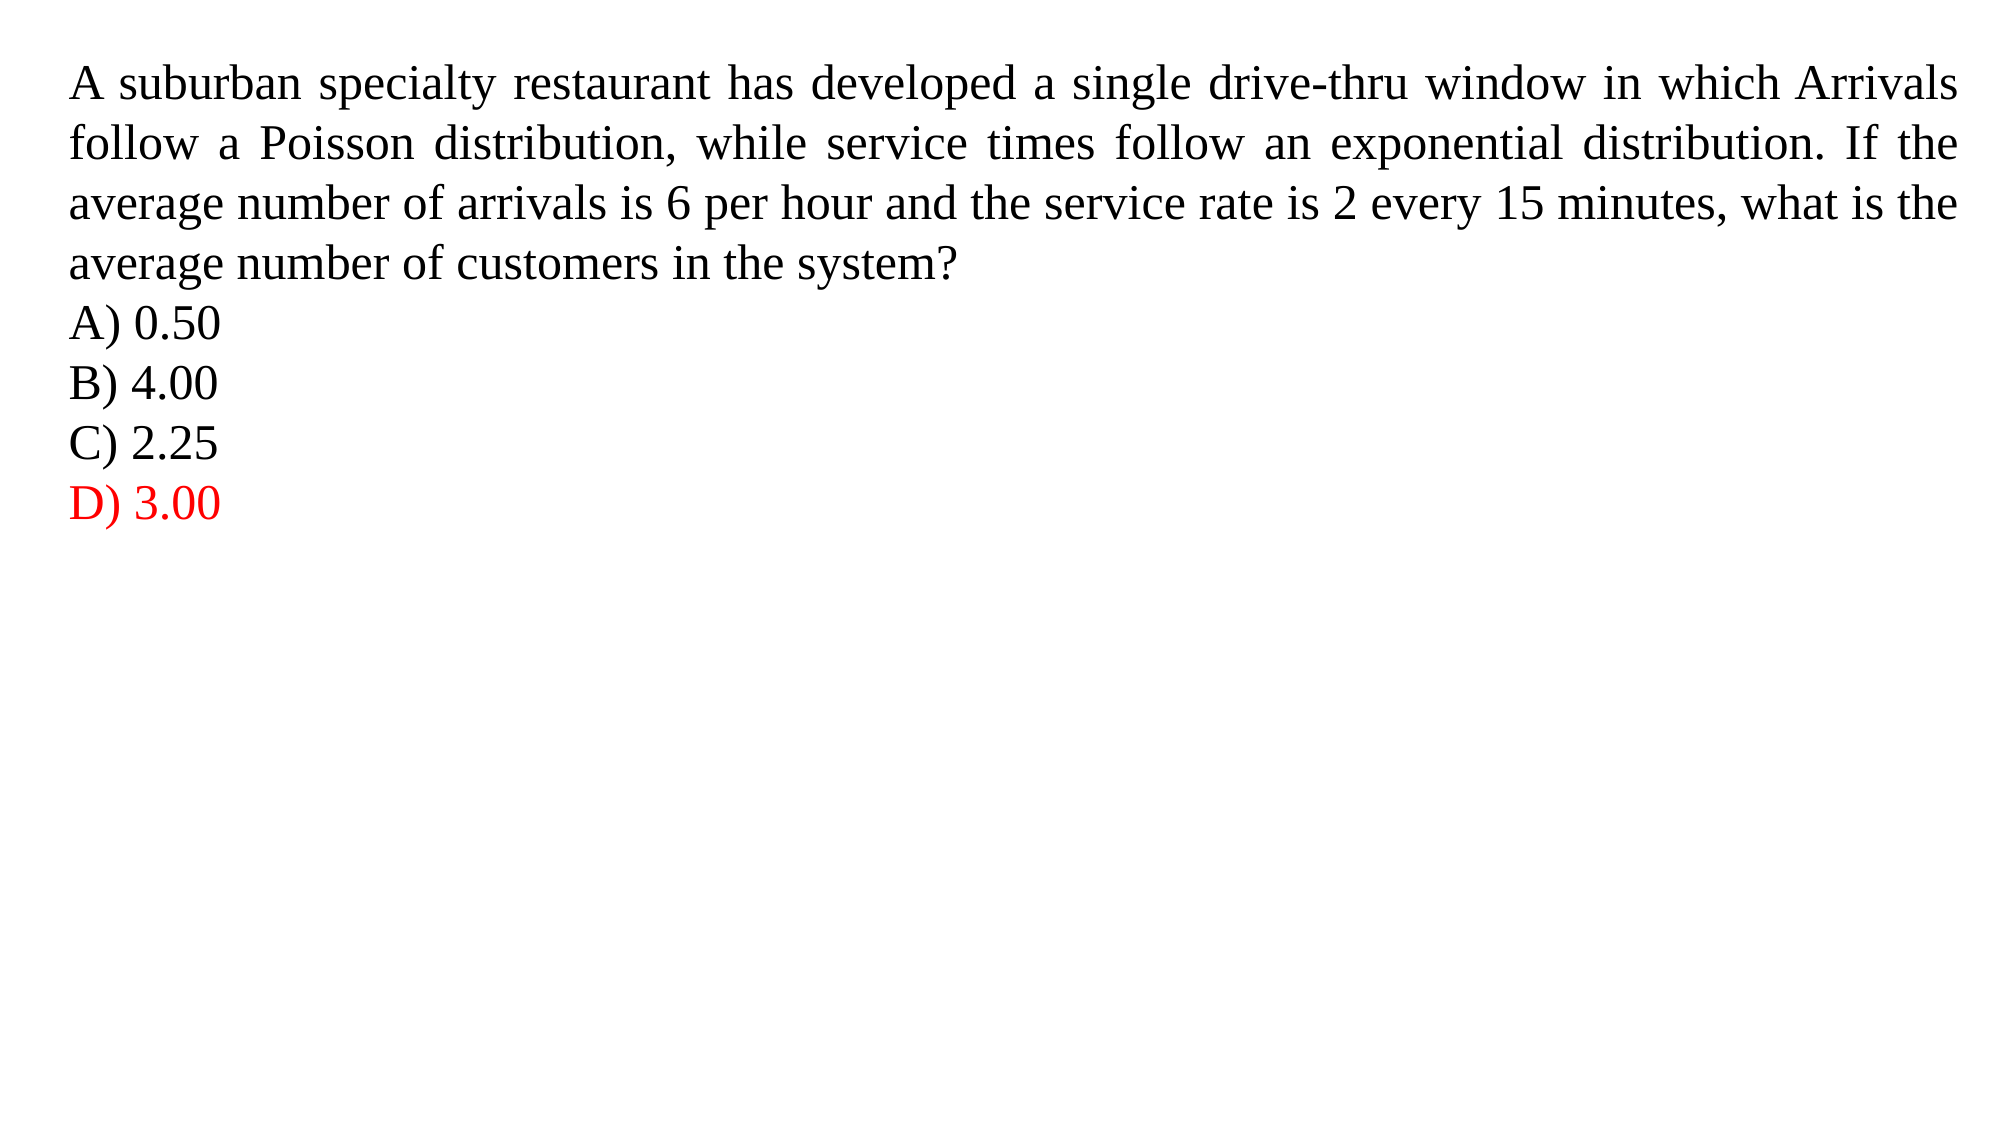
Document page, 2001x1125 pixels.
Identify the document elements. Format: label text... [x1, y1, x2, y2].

text_box A suburban specialty restaurant has developed a single drive-thru window in which Arrivals follow a Poisson distribution, while service times follow an exponential distribution. If the average number of arrivals is 6 per hour and the service rate is 2 every 15 minutes, what is the average number of customers in the system? A) 0.50 B) 4.00 C) 2.25 D) 3.00 [53, 42, 1976, 538]
